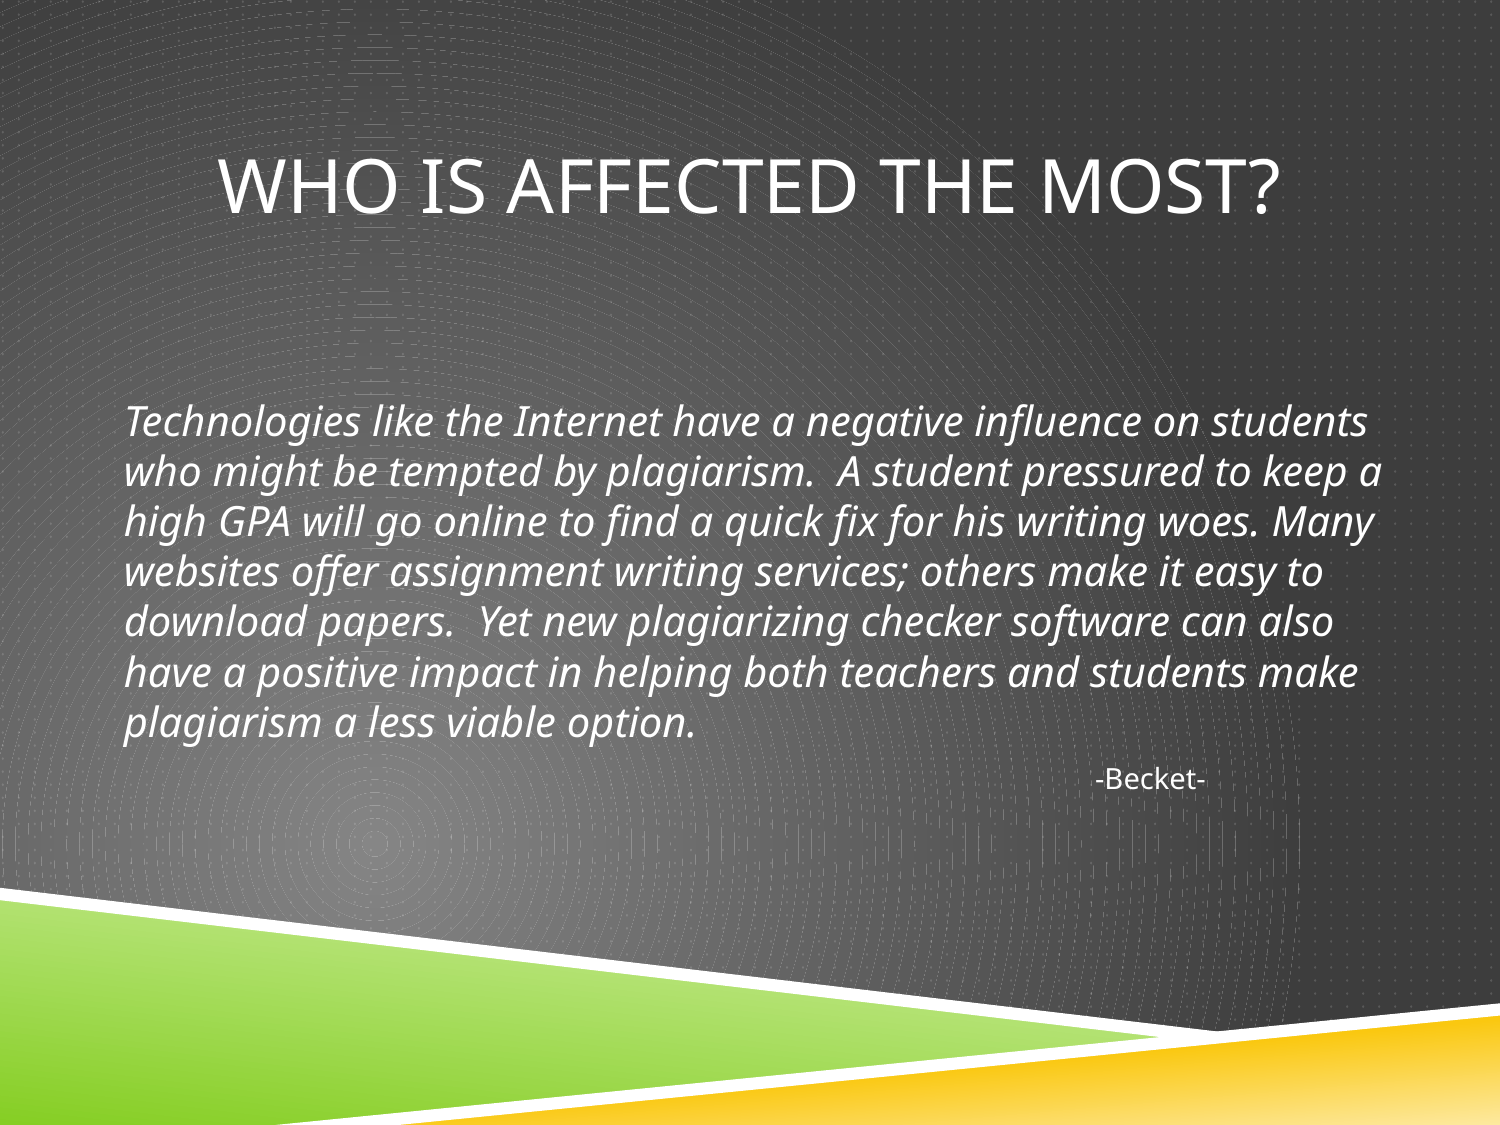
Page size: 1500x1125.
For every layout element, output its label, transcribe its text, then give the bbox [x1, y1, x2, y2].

list Technologies like the Internet have a negative influence on students who might be tempted by plagiarism. A student pressured to keep a high GPA will go online to find a quick fix for his writing woes. Many websites offer assignment writing services; others make it easy to download papers. Yet new plagiarizing checker software can also have a positive impact in helping both teachers and students make plagiarism a less viable option. -Becket- [112, 387, 1388, 1067]
title Who is affected the most? [112, 0, 1388, 387]
